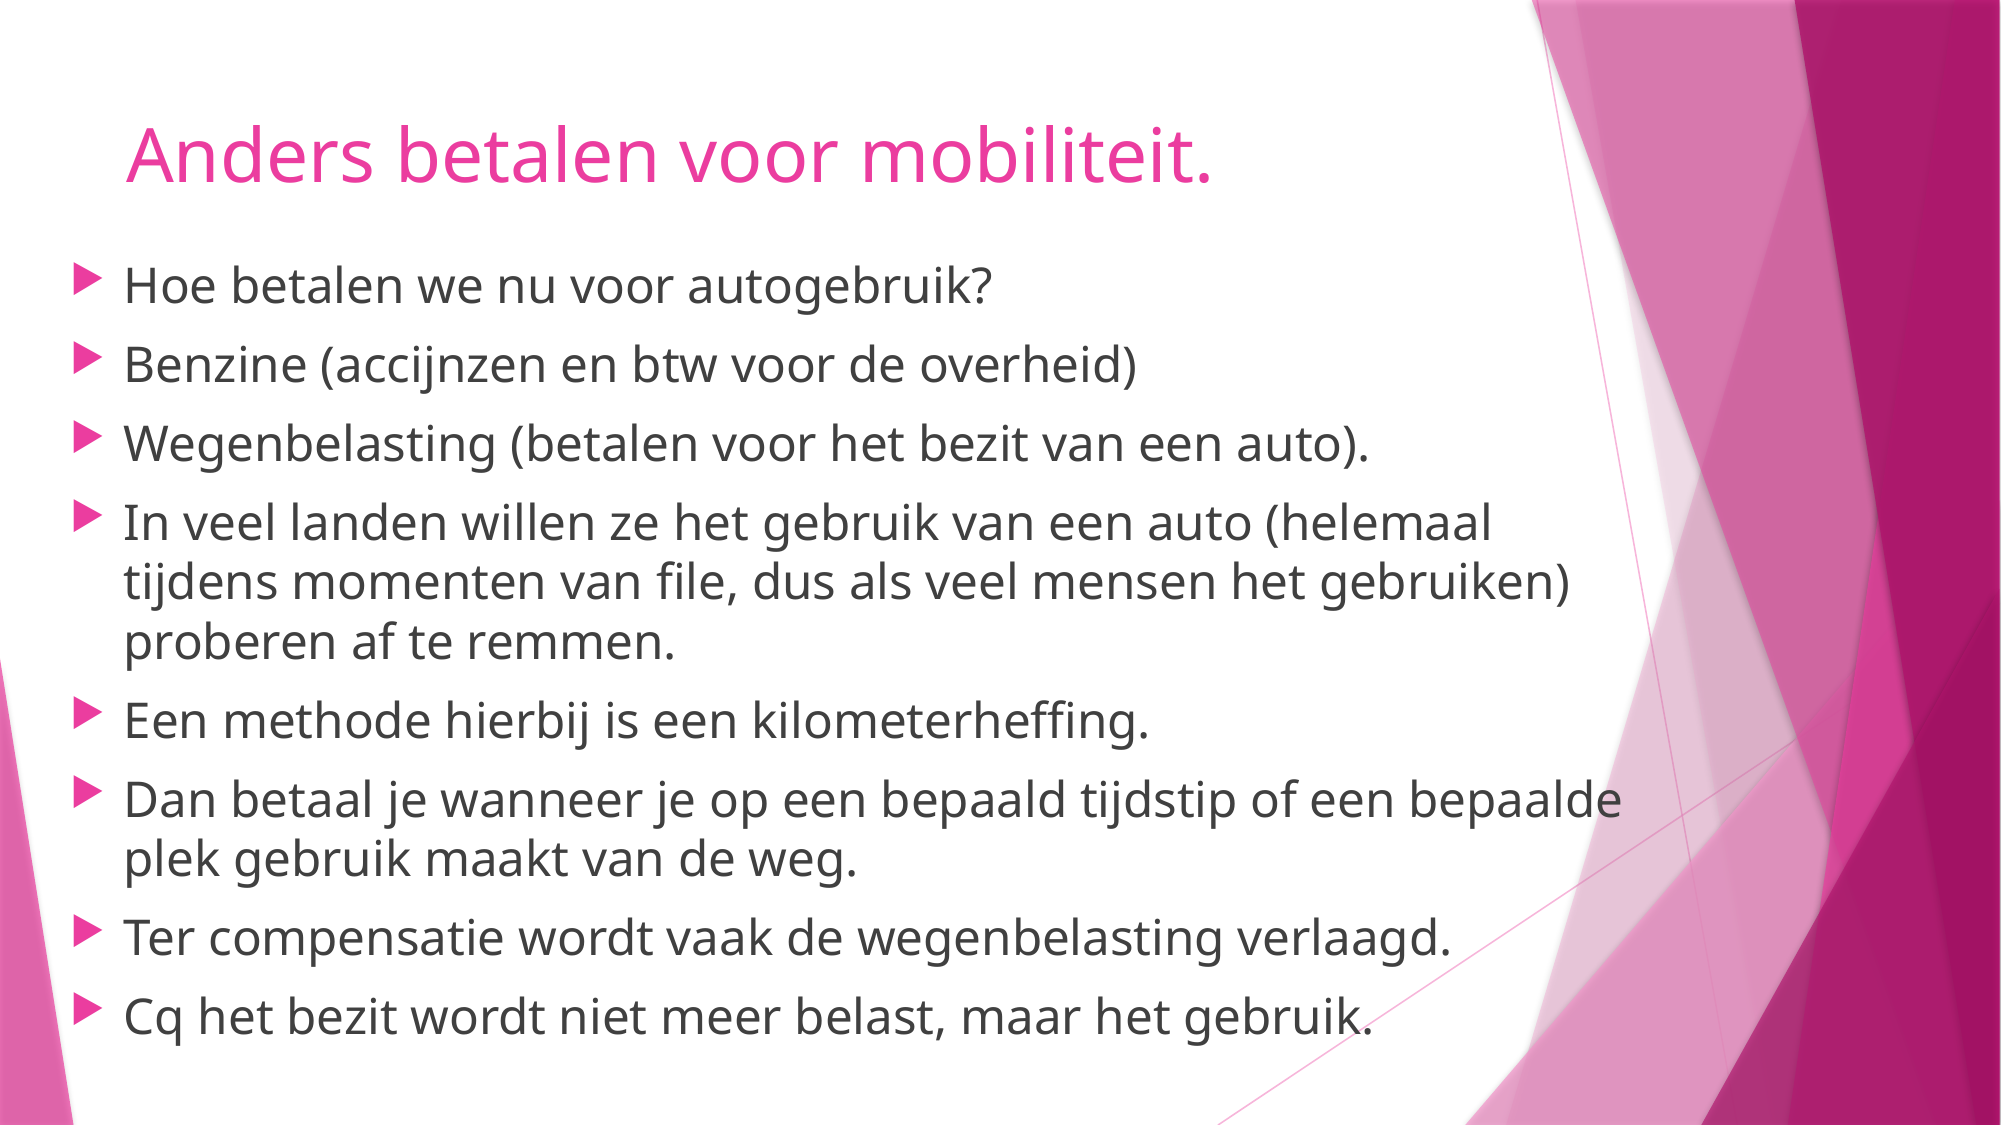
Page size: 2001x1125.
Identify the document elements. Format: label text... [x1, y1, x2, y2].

list Hoe betalen we nu voor autogebruik? Benzine (accijnzen en btw voor de overheid) Wegenbelasting (betalen voor het bezit van een auto). In veel landen willen ze het gebruik van een auto (helemaal tijdens momenten van file, dus als veel mensen het gebruiken) proberen af te remmen. Een methode hierbij is een kilometerheffing. Dan betaal je wanneer je op een bepaald tijdstip of een bepaalde plek gebruik maakt van de weg. Ter compensatie wordt vaak de wegenbelasting verlaagd. Cq het bezit wordt niet meer belast, maar het gebruik. [55, 246, 1652, 1058]
title Anders betalen voor mobiliteit. [111, 99, 1522, 246]
